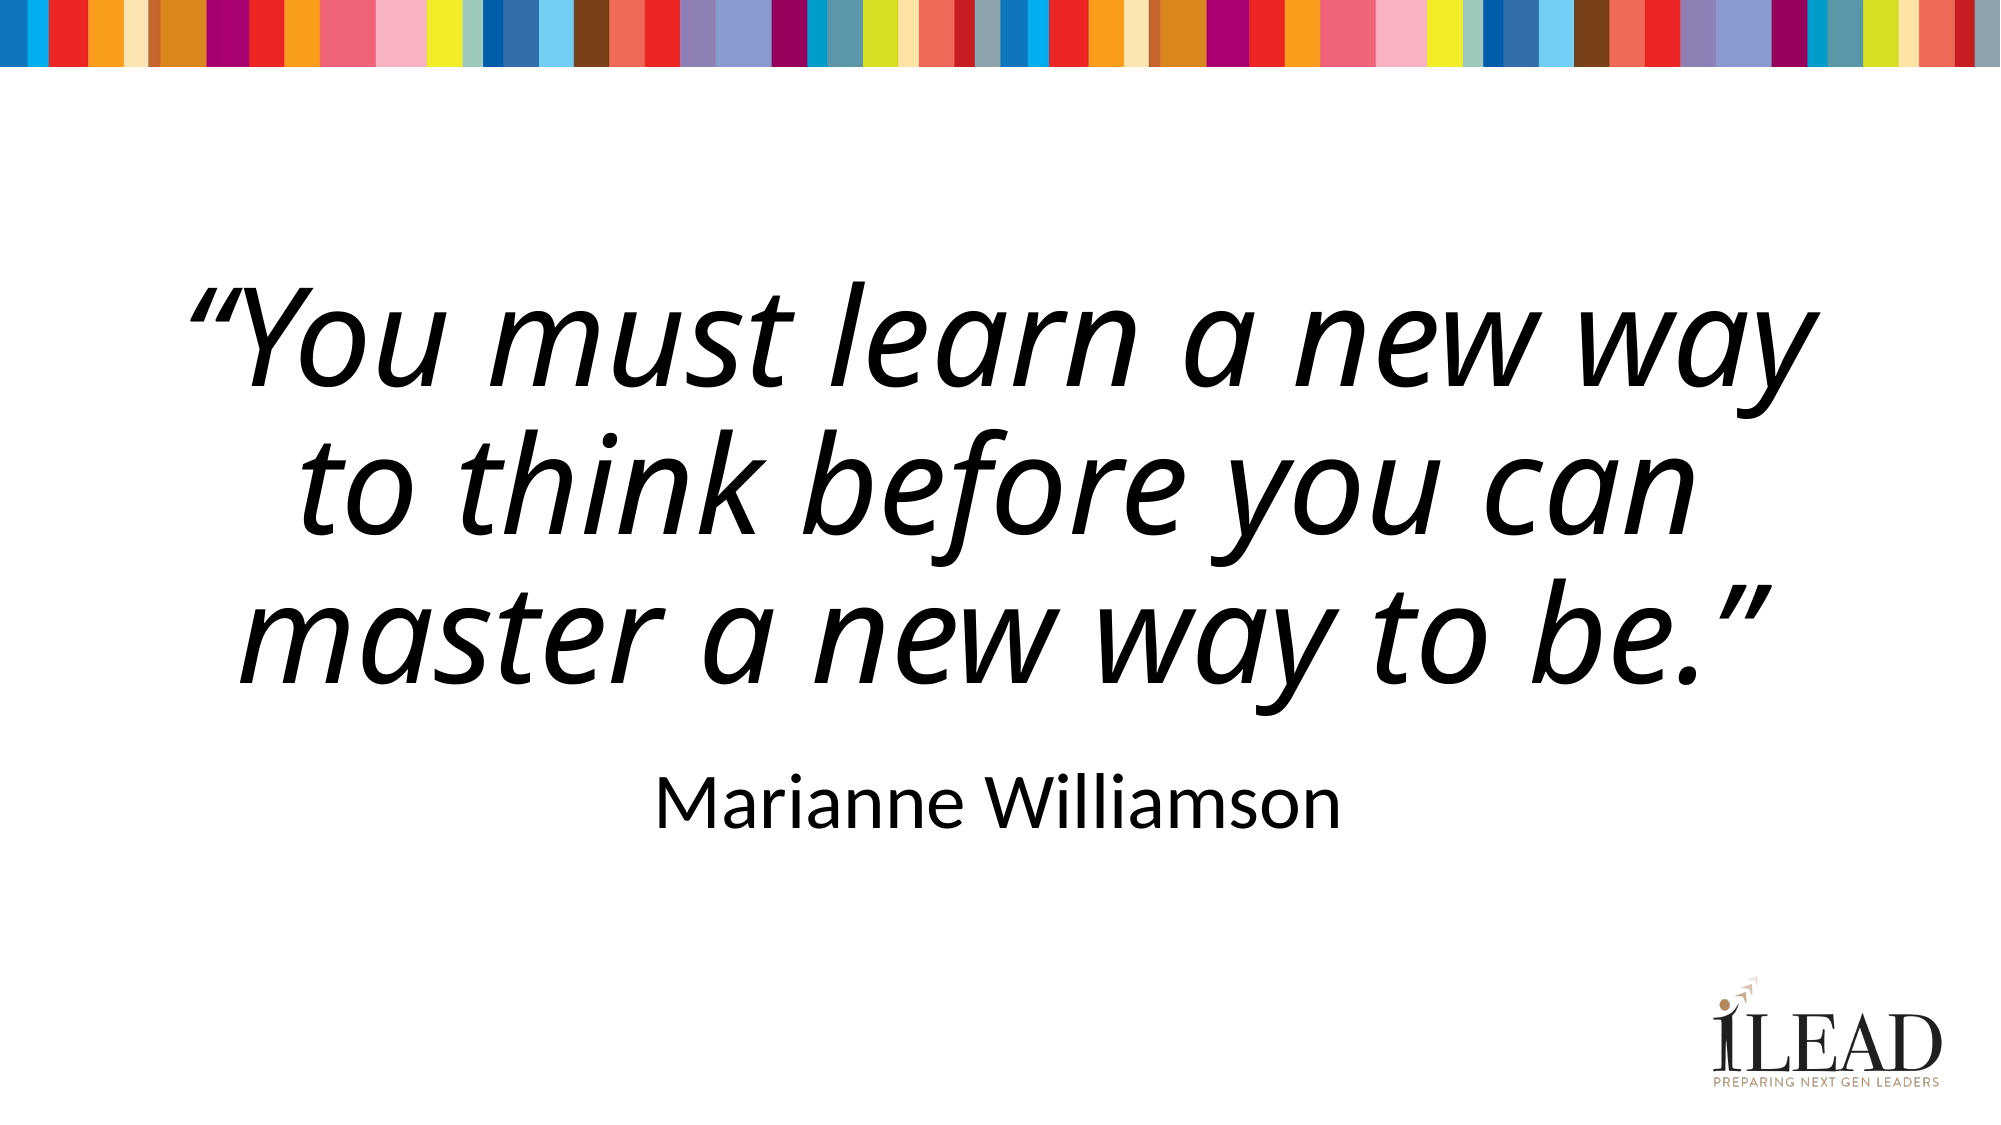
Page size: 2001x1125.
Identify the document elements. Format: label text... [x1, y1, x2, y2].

title “You must learn a new way to think before you can master a new way to be.” [136, 252, 1862, 721]
picture [48, 0, 808, 67]
picture [0, 0, 26, 67]
picture [1828, 0, 2000, 67]
picture [1048, 0, 1808, 67]
picture [1709, 972, 1945, 1091]
picture [828, 0, 1026, 67]
list Marianne Williamson [136, 752, 1862, 999]
